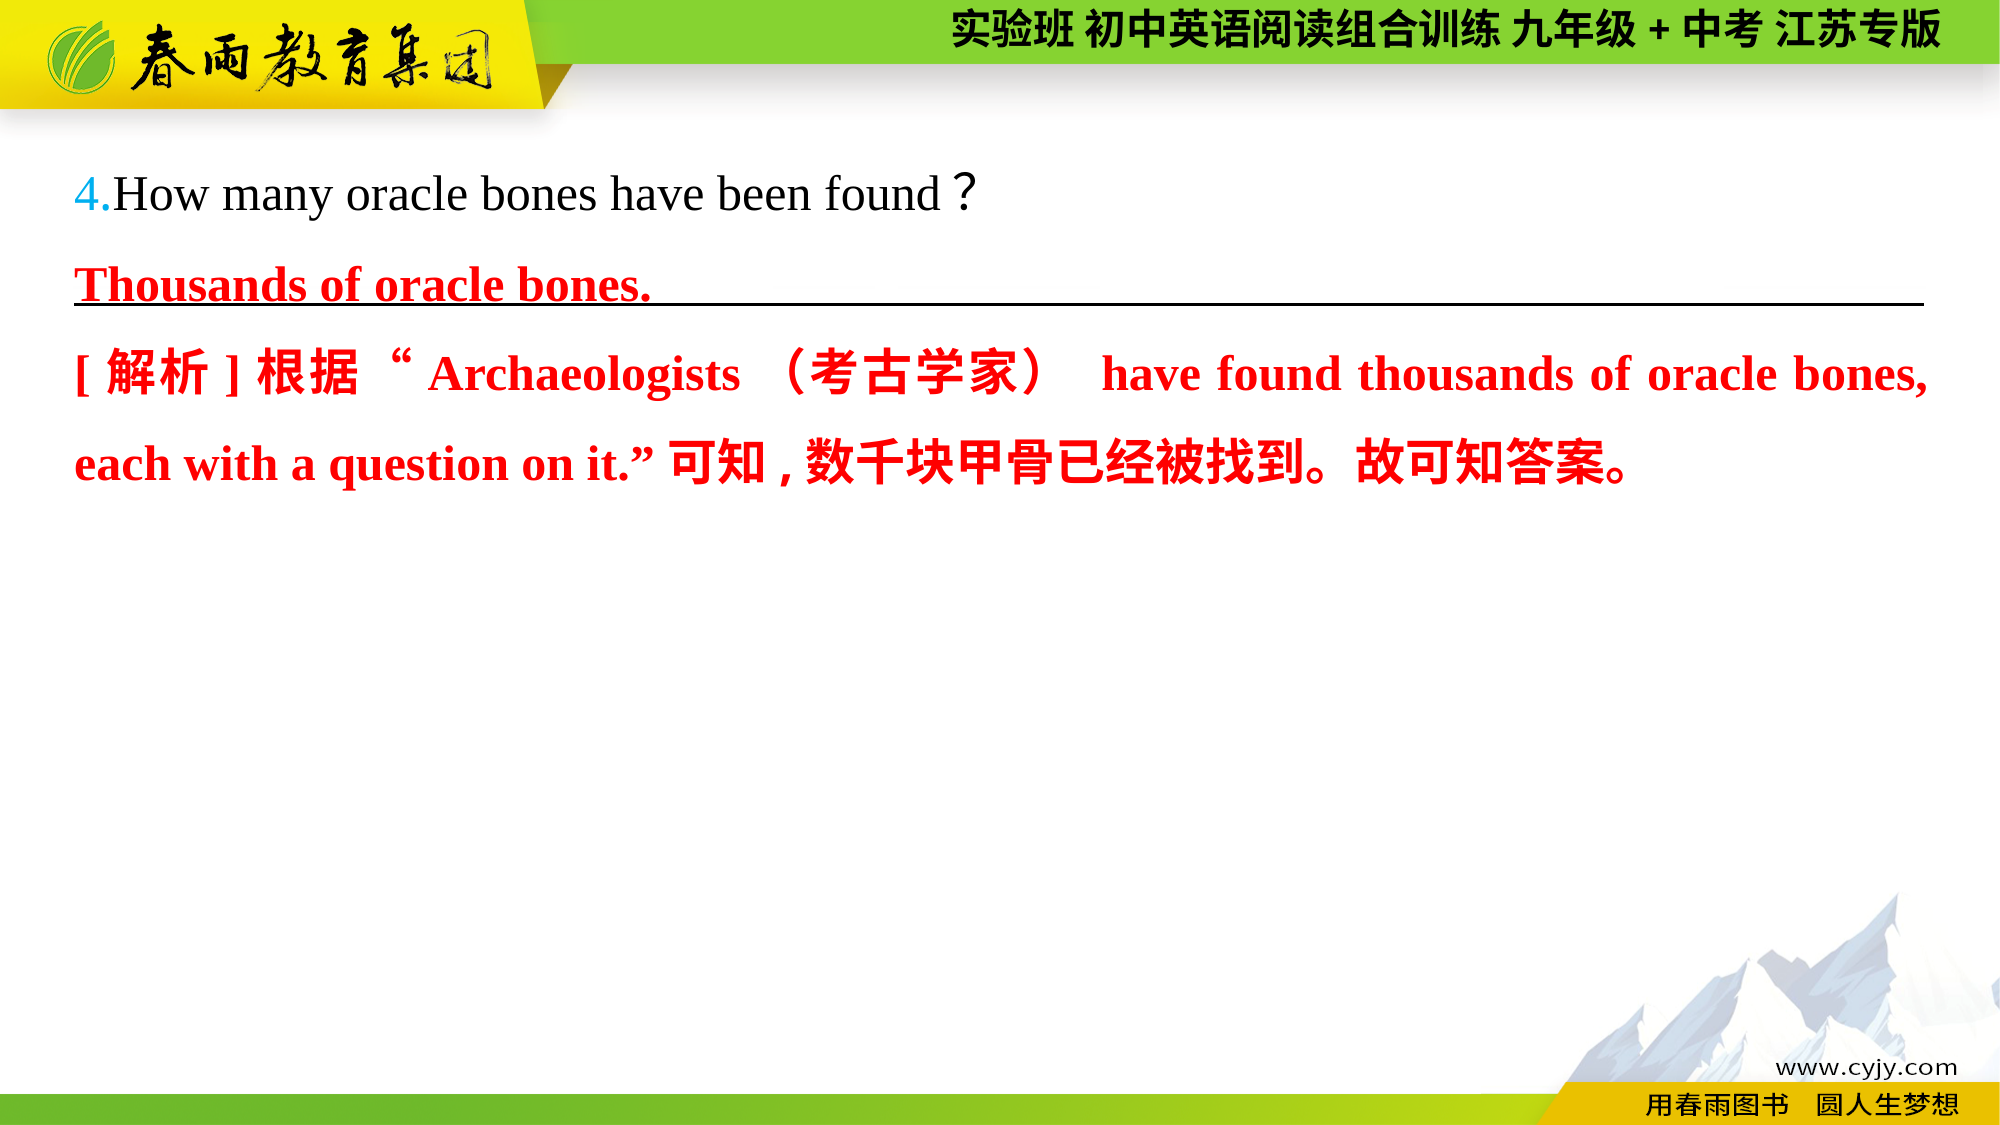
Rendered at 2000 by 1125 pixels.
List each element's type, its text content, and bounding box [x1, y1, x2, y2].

list 4.How many oracle bones have been found？ ———————— —— ———— ———— [59, 122, 1944, 213]
text_box Thousands of oracle bones. [59, 213, 1944, 302]
text_box [解析]根据“Archaeologists（考古学家） have found thousands of oracle bones, each with a question on it.”可知,数千块甲骨已经被找到。故可知答案。 [59, 302, 1944, 498]
picture [0, 0, 2000, 1125]
